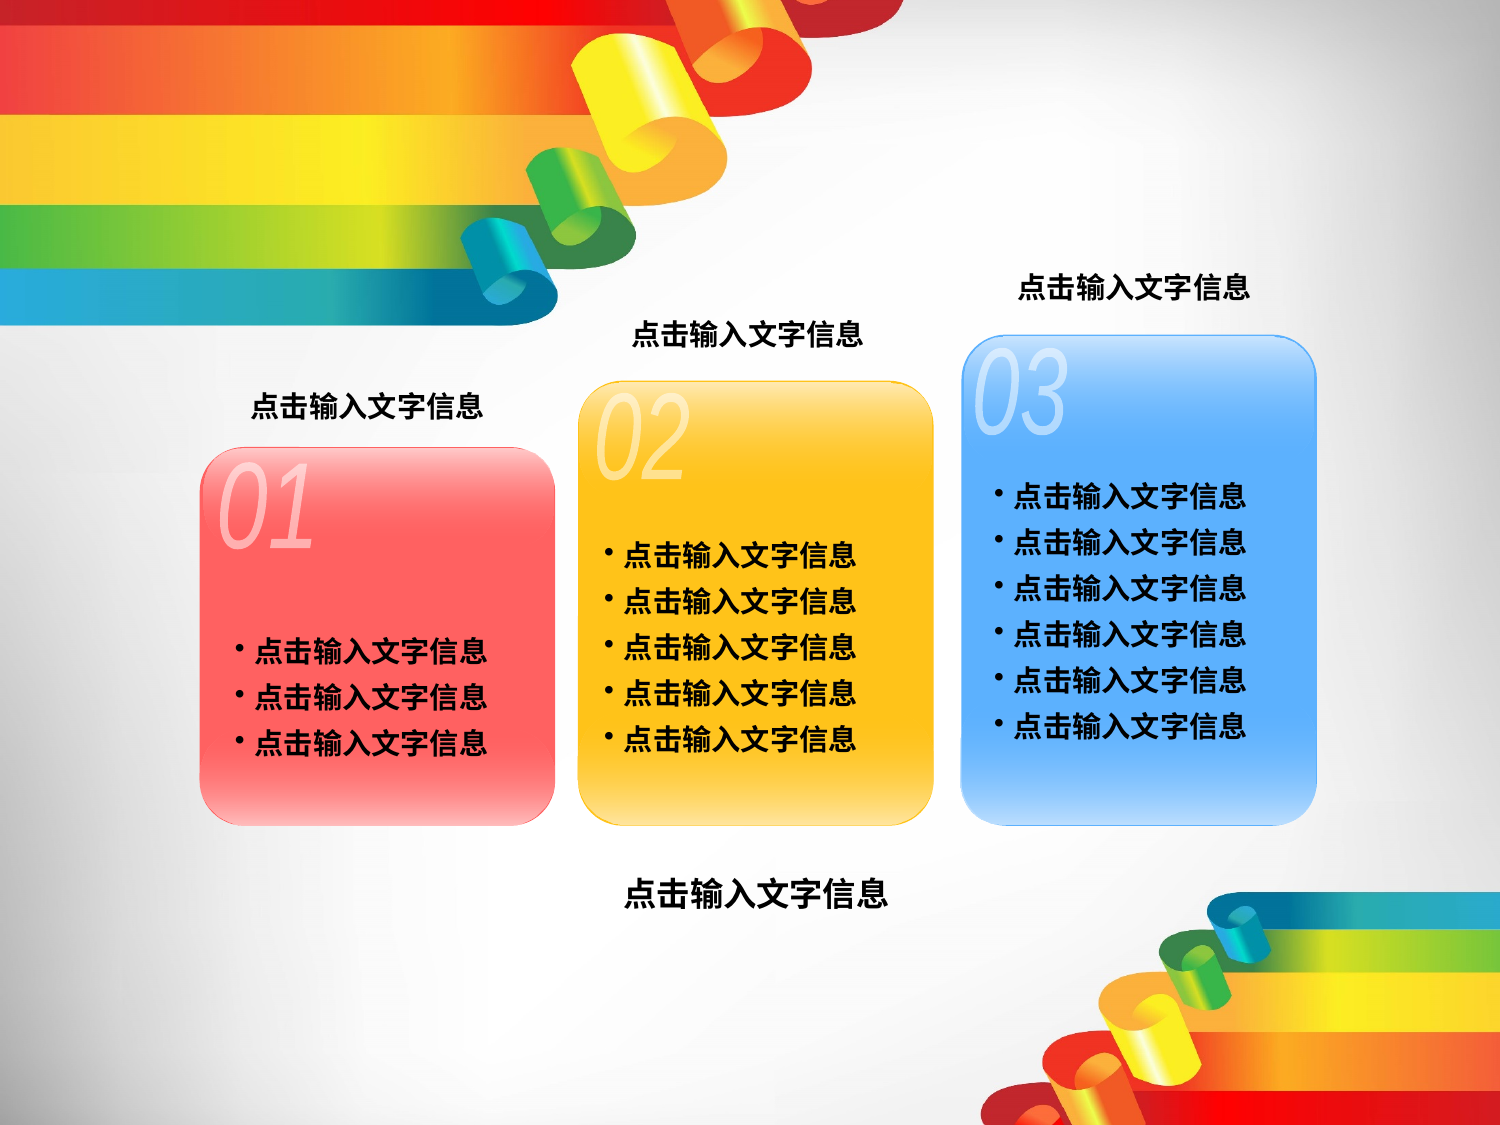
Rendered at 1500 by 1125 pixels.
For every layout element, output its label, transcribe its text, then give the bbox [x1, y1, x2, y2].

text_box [577, 380, 934, 826]
text_box 点击输入文字信息 [280, 865, 1217, 921]
picture [0, 0, 1500, 1125]
text_box 点击输入文字信息 点击输入文字信息 点击输入文字信息 点击输入文字信息 点击输入文字信息 点击输入文字信息 [979, 475, 1301, 752]
text_box 点击输入文字信息 [1002, 262, 1267, 313]
text_box [964, 336, 1314, 463]
text_box [960, 705, 1316, 825]
text_box [961, 334, 1317, 805]
text_box 点击输入文字信息 [235, 380, 500, 431]
text_box 点击输入文字信息 [616, 309, 880, 359]
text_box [199, 447, 556, 826]
